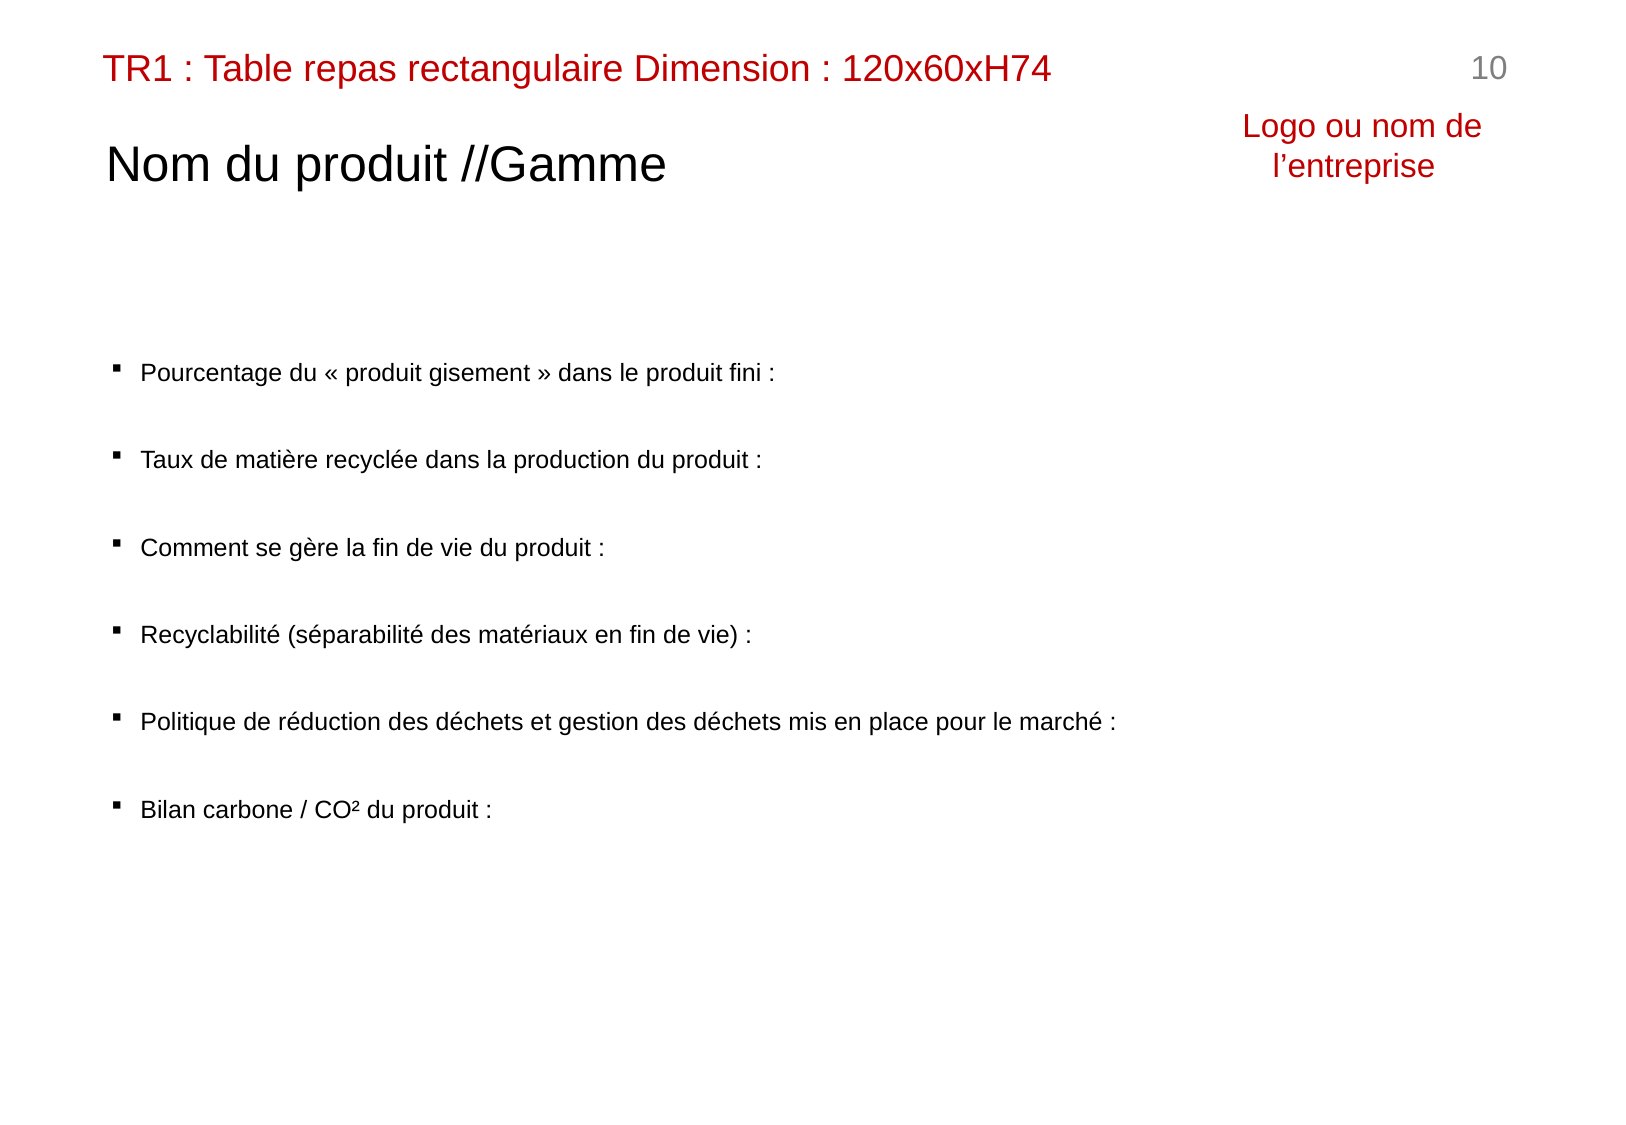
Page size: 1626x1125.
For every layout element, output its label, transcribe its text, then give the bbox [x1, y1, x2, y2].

text_box Pourcentage du « produit gisement » dans le produit fini : Taux de matière recyclée dans la production du produit : Comment se gère la fin de vie du produit : Recyclabilité (séparabilité des matériaux en fin de vie) : Politique de réduction des déchets et gestion des déchets mis en place pour le marché : Bilan carbone / CO² du produit : [81, 304, 1333, 1067]
list Nom du produit //Gamme [91, 109, 1523, 215]
slide_number 10 [1426, 19, 1523, 91]
text_box Logo ou nom de l’entreprise [1141, 91, 1567, 197]
title TR1 : Table repas rectangulaire Dimension : 120x60xH74 [102, 19, 1426, 109]
